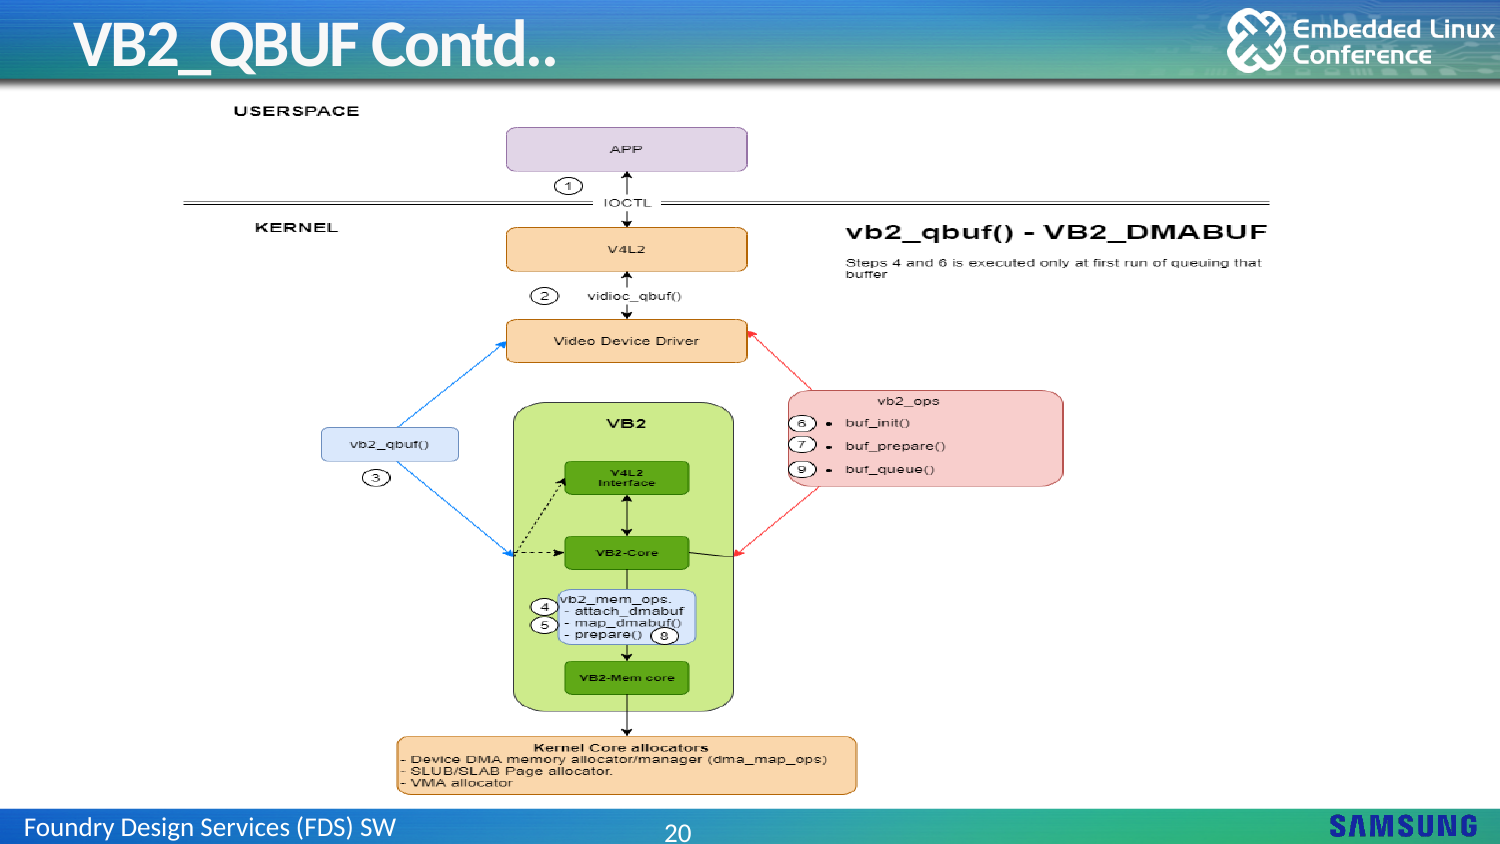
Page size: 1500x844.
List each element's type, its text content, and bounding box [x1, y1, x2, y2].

title VB2_QBUF Contd.. [58, 1, 1430, 78]
picture [0, 0, 1500, 844]
